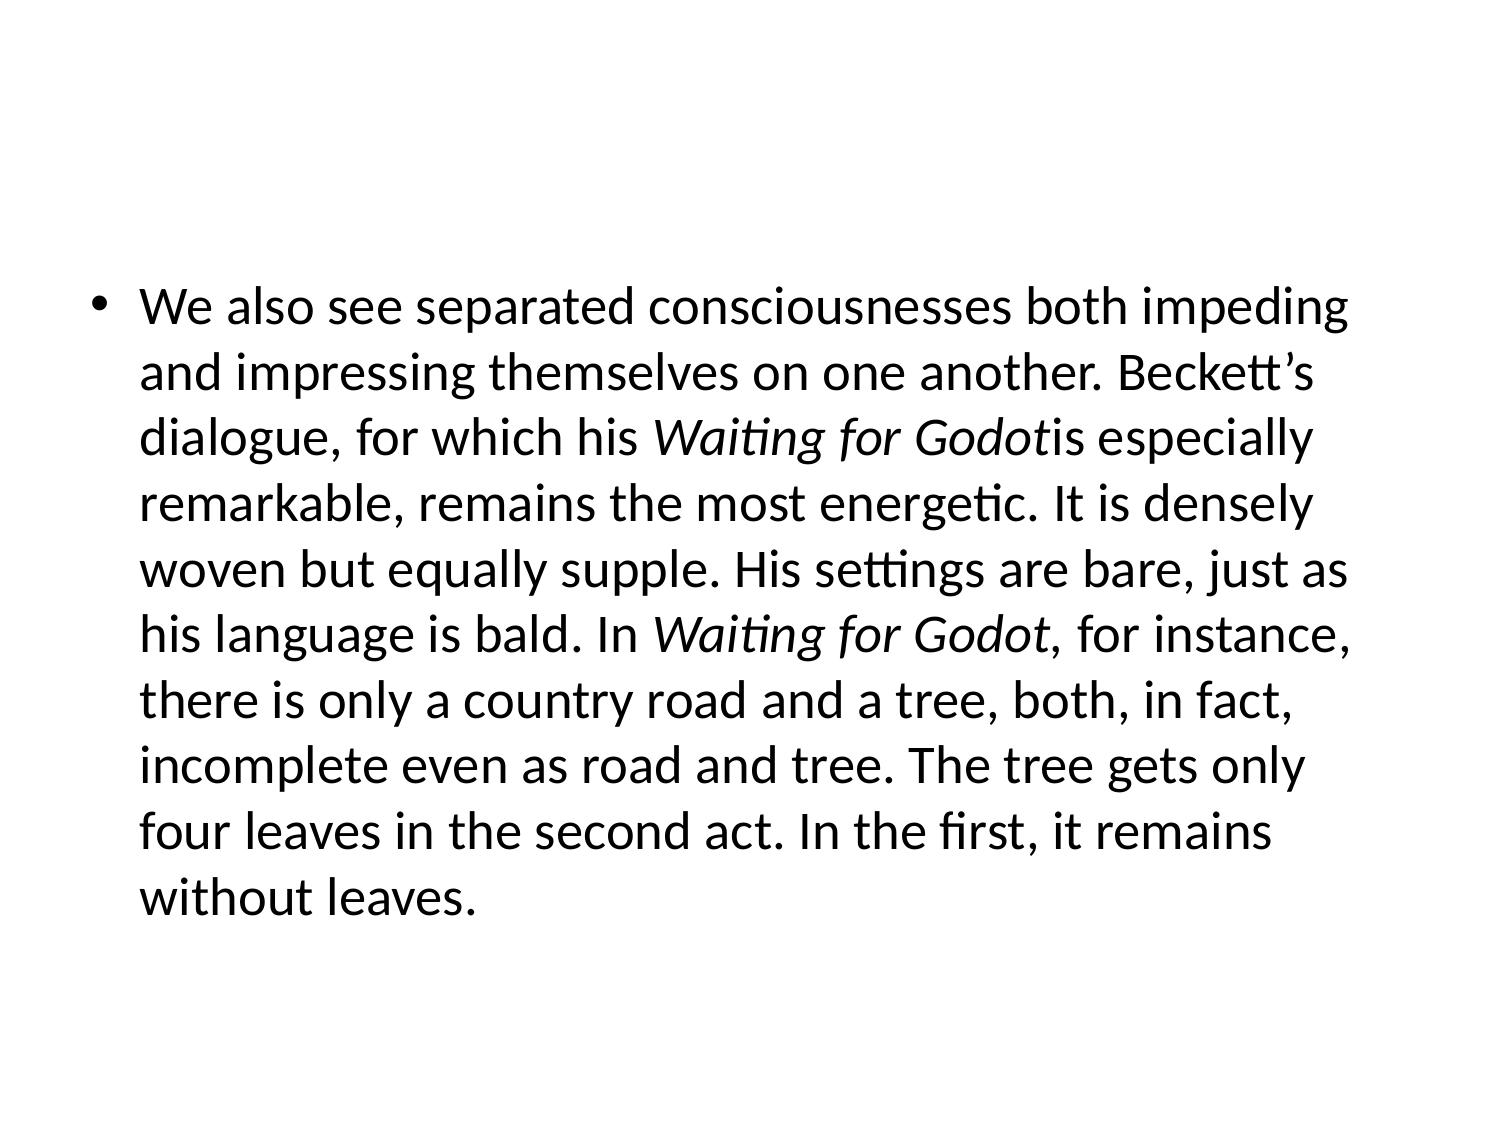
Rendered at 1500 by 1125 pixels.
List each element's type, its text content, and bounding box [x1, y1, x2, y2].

list We also see separated consciousnesses both impeding and impressing themselves on one another. Beckett’s dialogue, for which his Waiting for Godotis especially remarkable, remains the most energetic. It is densely woven but equally supple. His settings are bare, just as his language is bald. In Waiting for Godot, for instance, there is only a country road and a tree, both, in fact, incomplete even as road and tree. The tree gets only four leaves in the second act. In the first, it remains without leaves. [75, 262, 1425, 1005]
